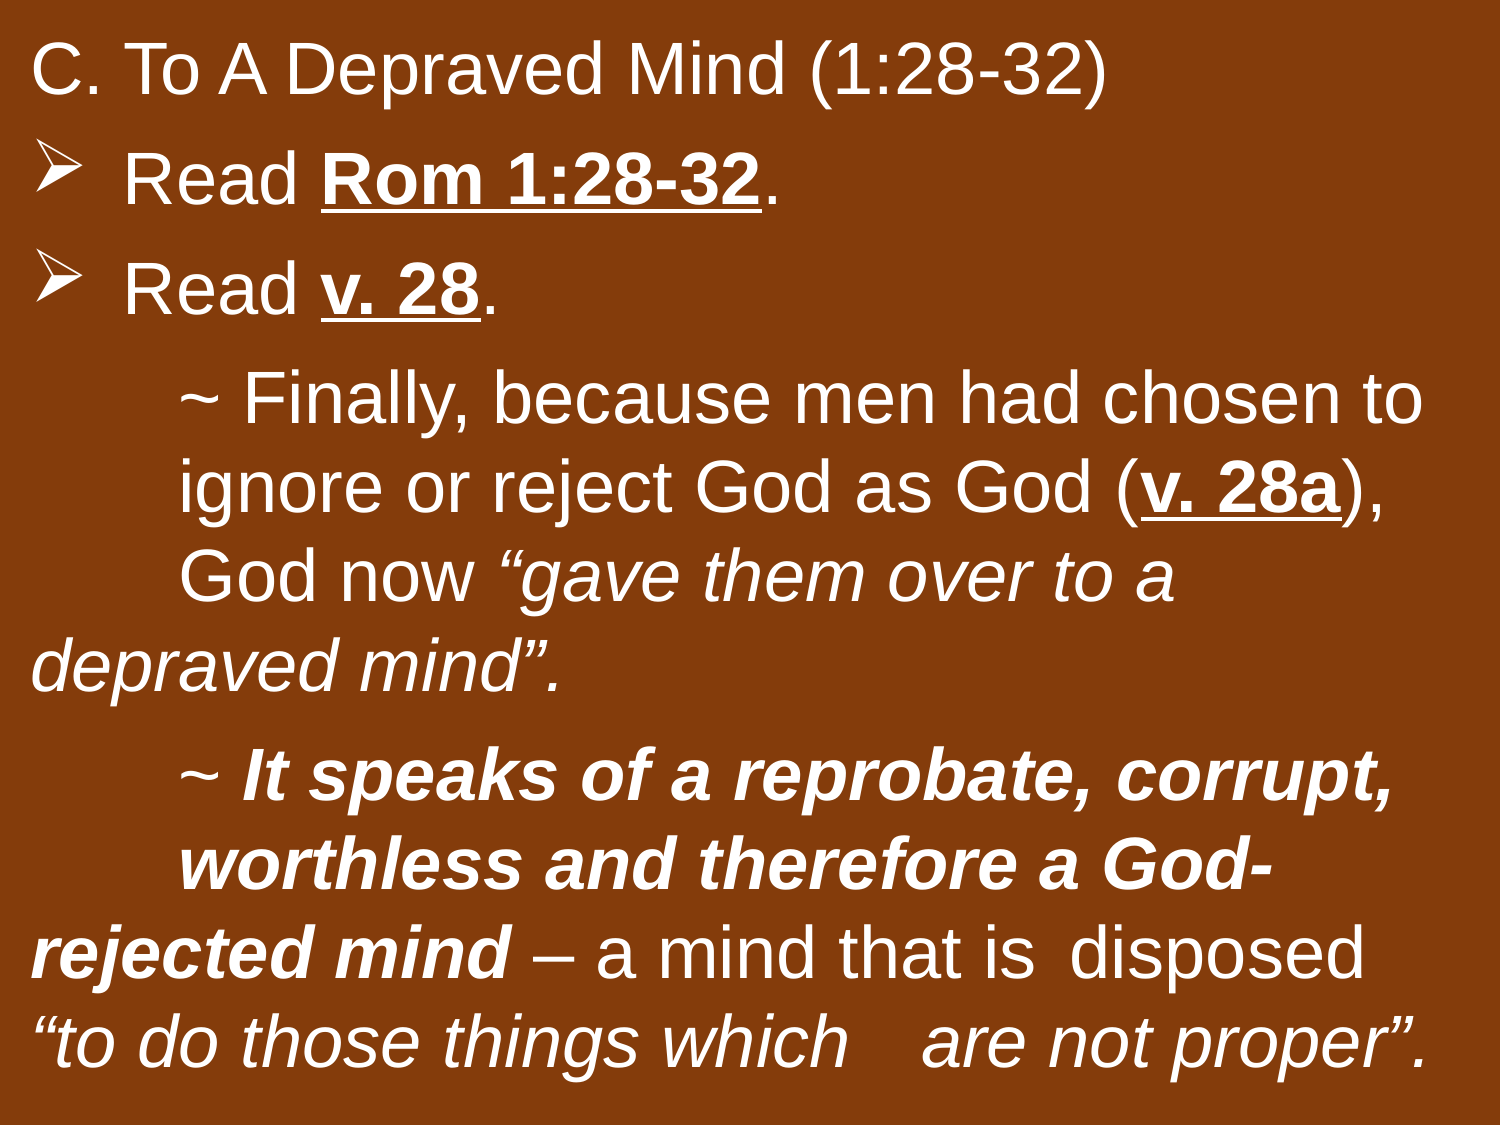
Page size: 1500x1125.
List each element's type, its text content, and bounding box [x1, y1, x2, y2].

subtitle C. To A Depraved Mind (1:28-32) Read Rom 1:28-32. Read v. 28. ~ Finally, because men had chosen to ignore or reject God as God (v. 28a), God now “gave them over to a depraved mind”. ~ It speaks of a reprobate, corrupt, worthless and therefore a God- rejected mind – a mind that is disposed “to do those things which are not proper”. [15, 13, 1485, 1110]
